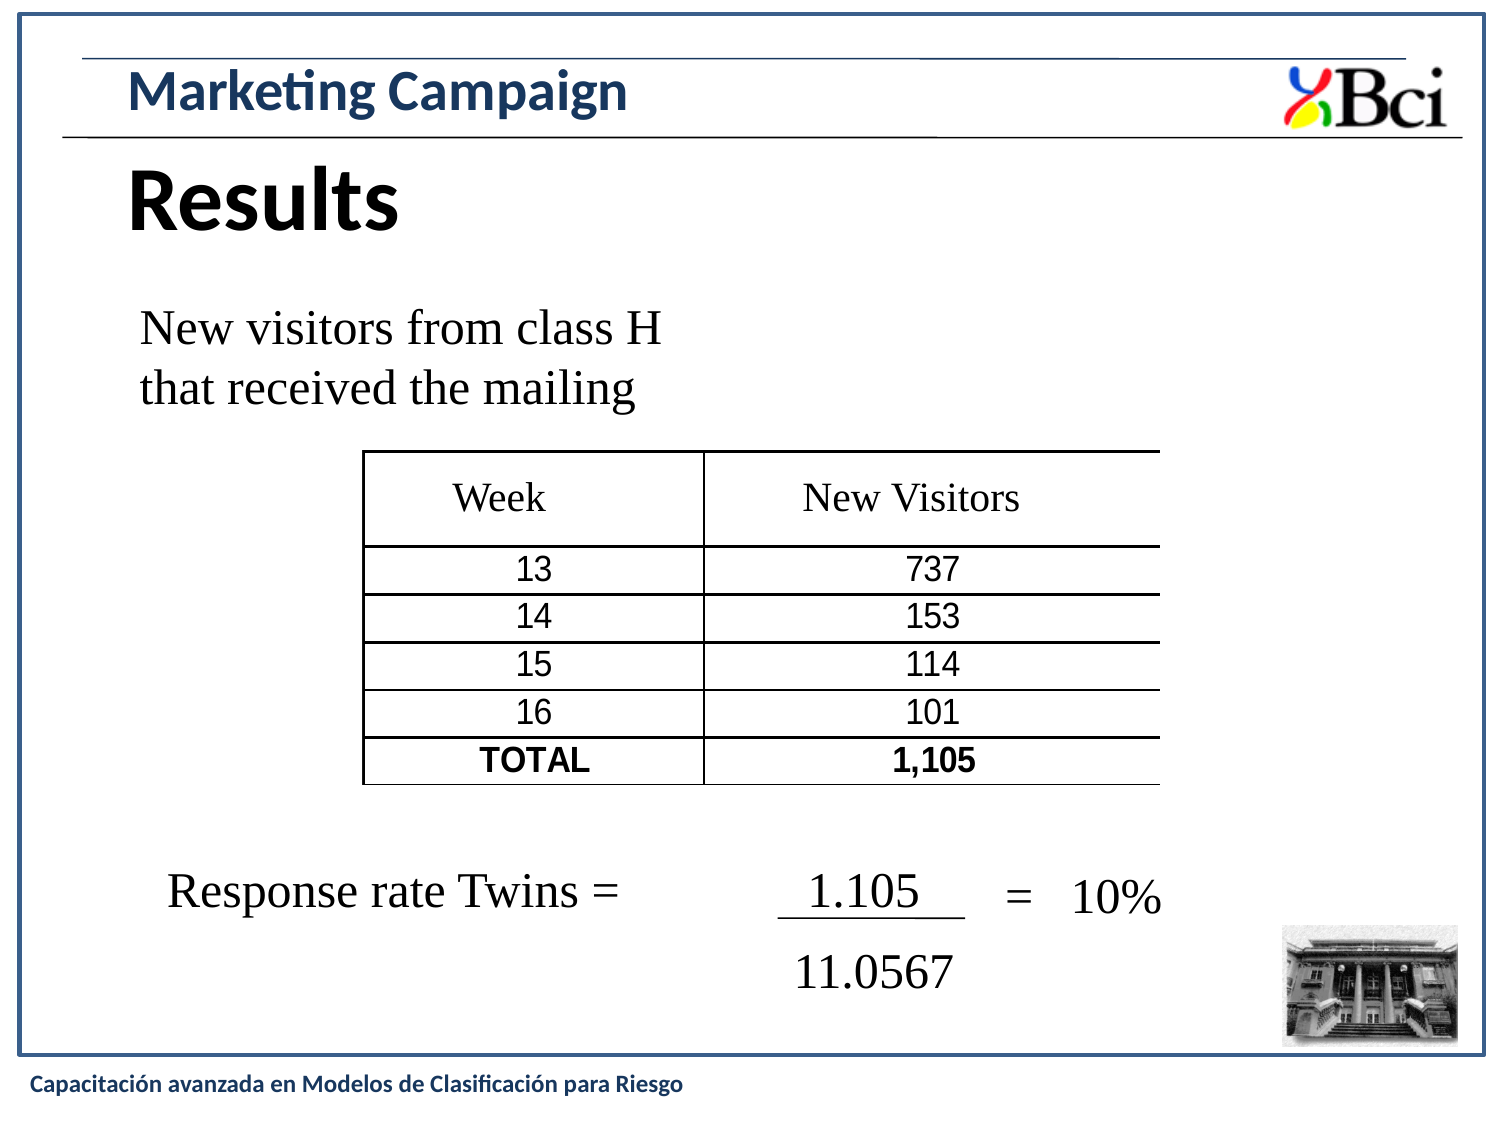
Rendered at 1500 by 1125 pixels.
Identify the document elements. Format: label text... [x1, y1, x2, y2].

text_box Response rate Twins = 1.105 [152, 849, 948, 925]
text_box 11.0567 [778, 930, 982, 1006]
text_box = 10% [990, 906, 1178, 931]
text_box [362, 449, 1163, 788]
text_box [249, 229, 1250, 898]
text_box Results [112, 147, 1388, 288]
picture [1282, 925, 1458, 1047]
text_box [62, 62, 1463, 138]
title Marketing Campaign [112, 24, 1388, 60]
text_box New visitors from class H that received the mailing [124, 288, 244, 423]
